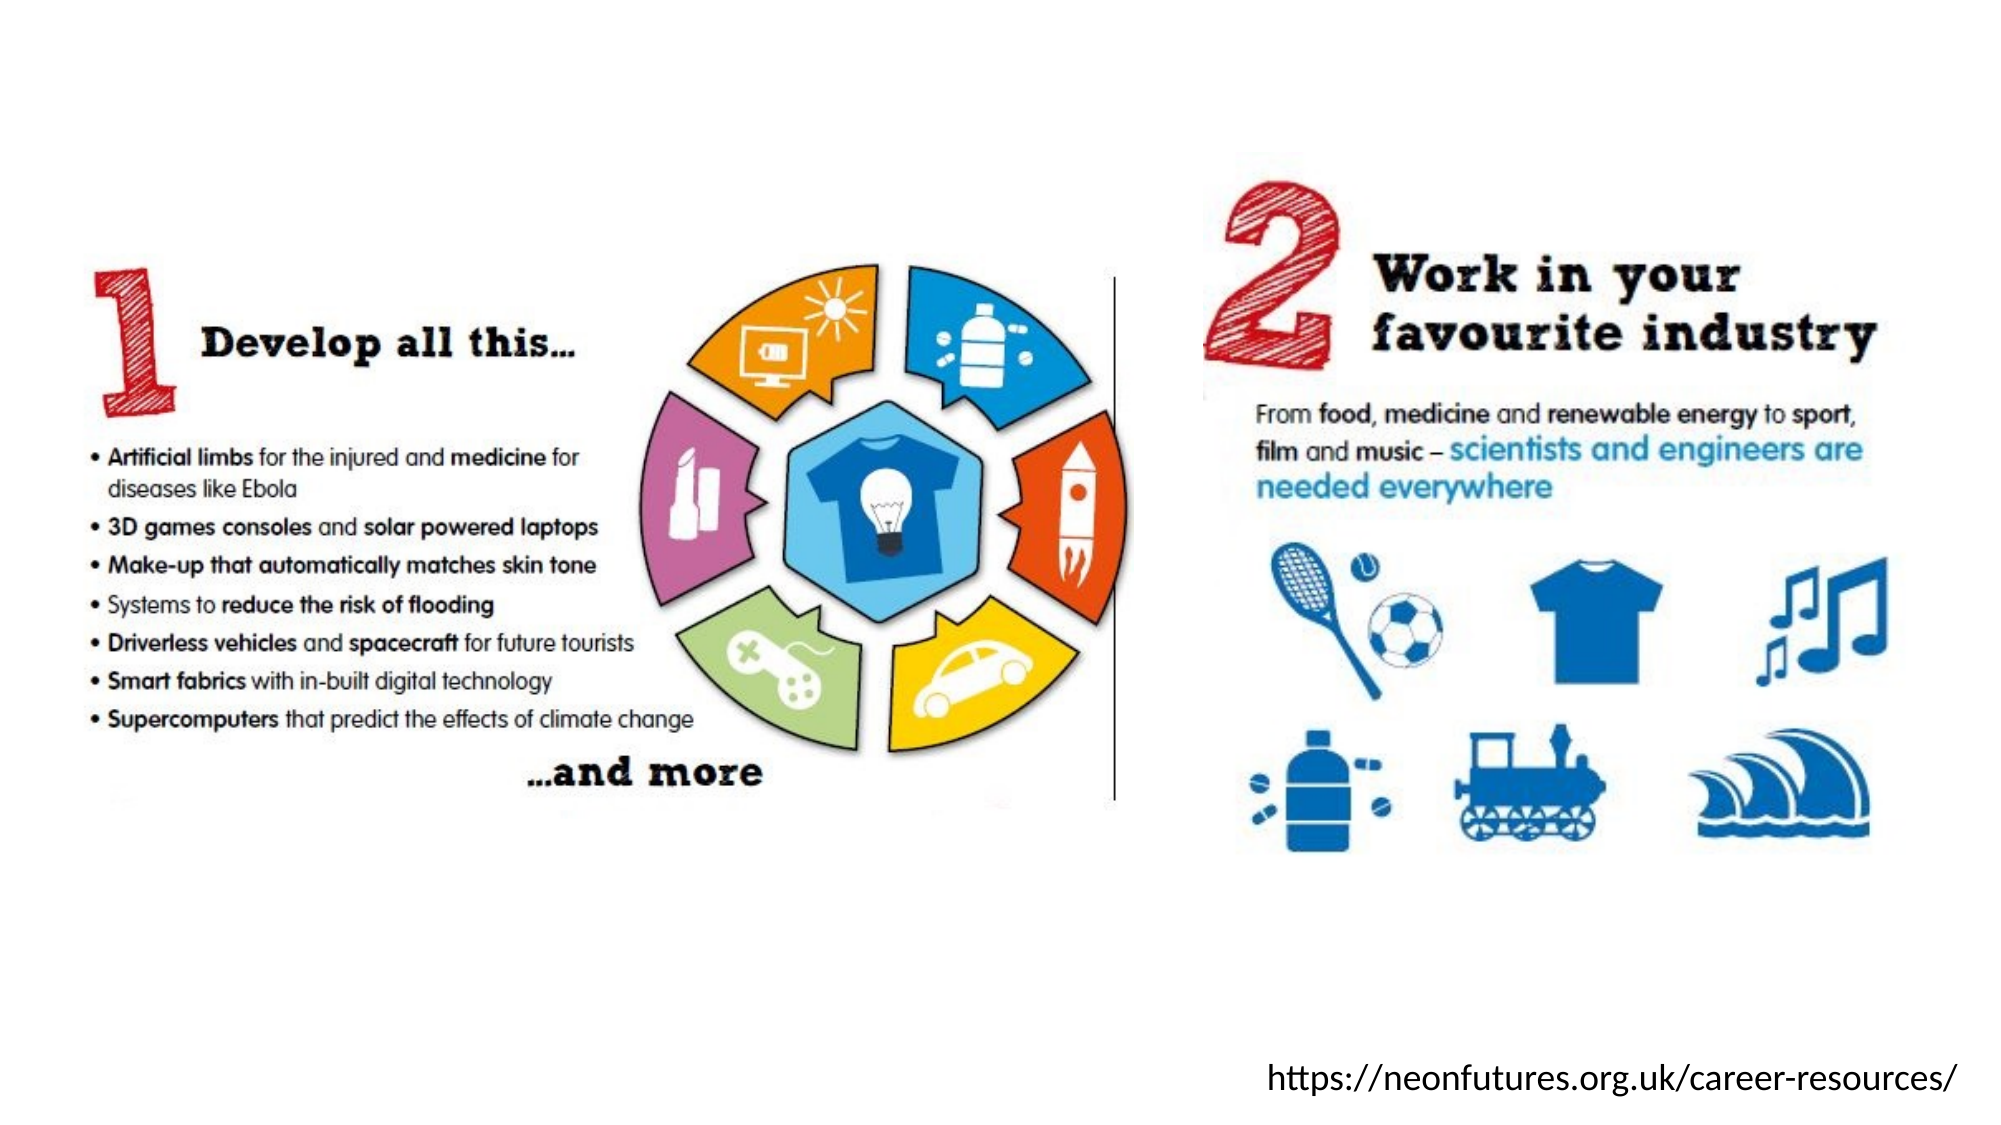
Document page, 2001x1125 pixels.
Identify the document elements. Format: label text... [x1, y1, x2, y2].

picture [1203, 152, 1939, 868]
picture [58, 201, 1134, 819]
text_box https://neonfutures.org.uk/career-resources/ [1252, 1045, 1974, 1106]
